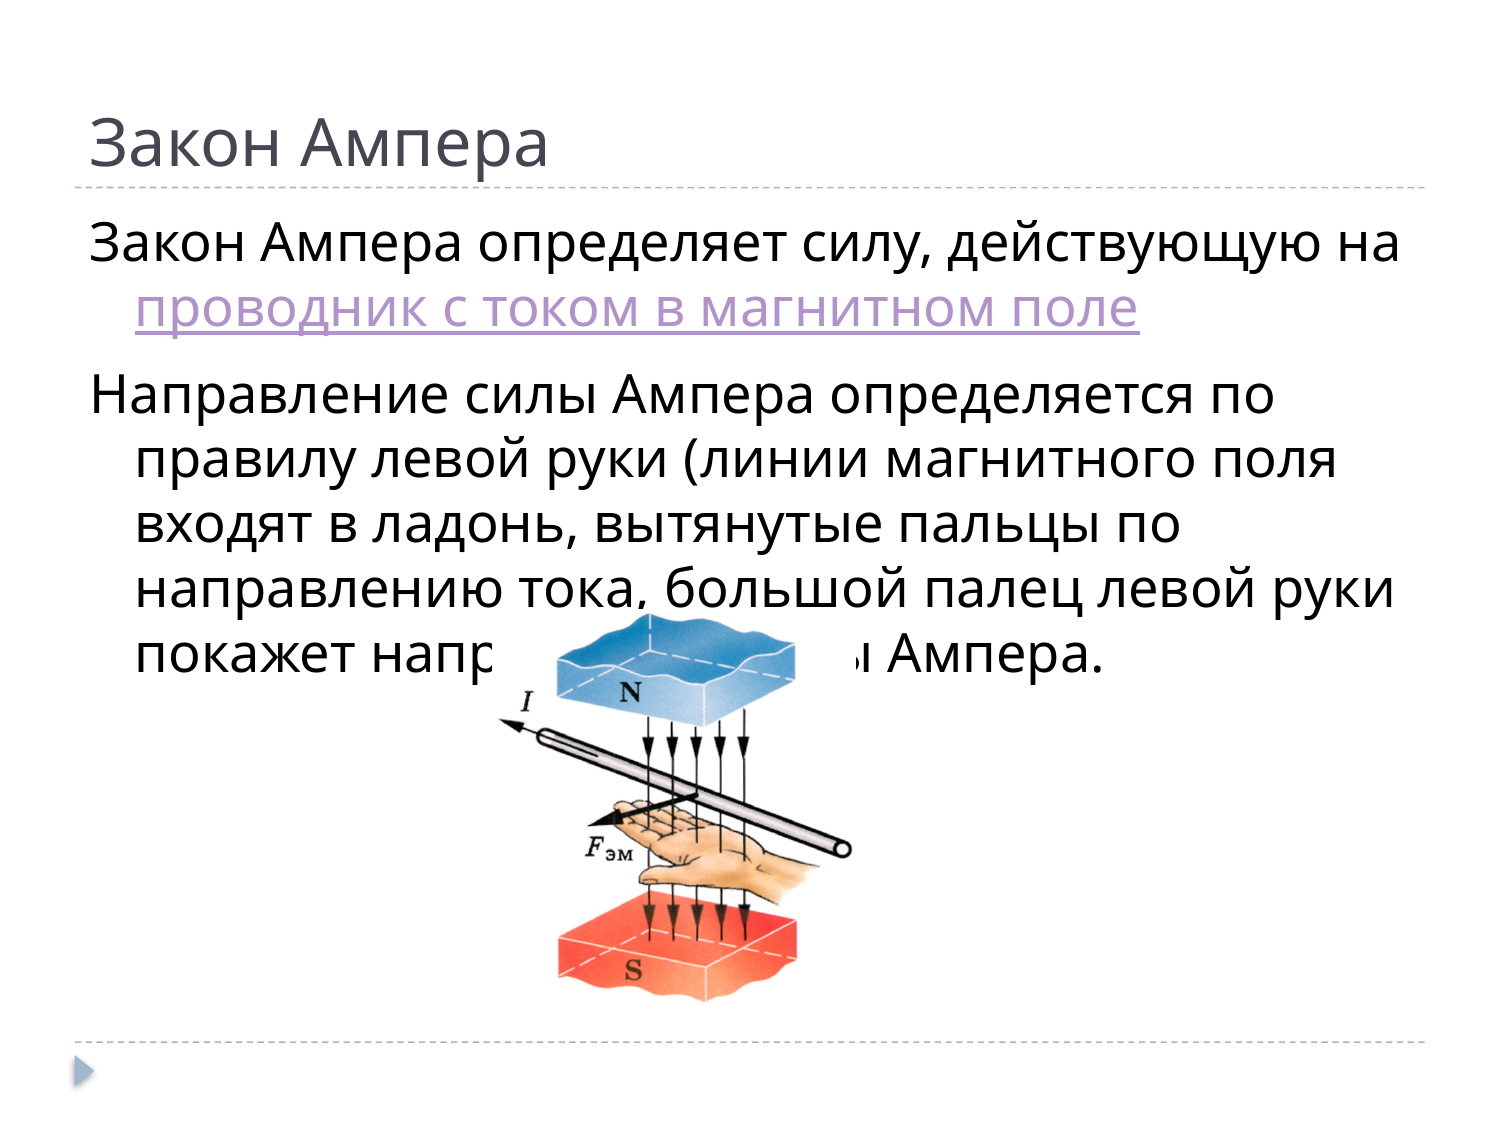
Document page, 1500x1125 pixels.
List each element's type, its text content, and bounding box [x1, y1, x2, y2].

picture [491, 609, 856, 1004]
title Закон Ампера [75, 24, 1425, 188]
list Закон Ампера определяет силу, действующую на проводник с током в магнитном поле Направление силы Ампера определяется по правилу левой руки (линии магнитного поля входят в ладонь, вытянутые пальцы по направлению тока, большой палец левой руки покажет направление силы Ампера. [75, 200, 1425, 1010]
